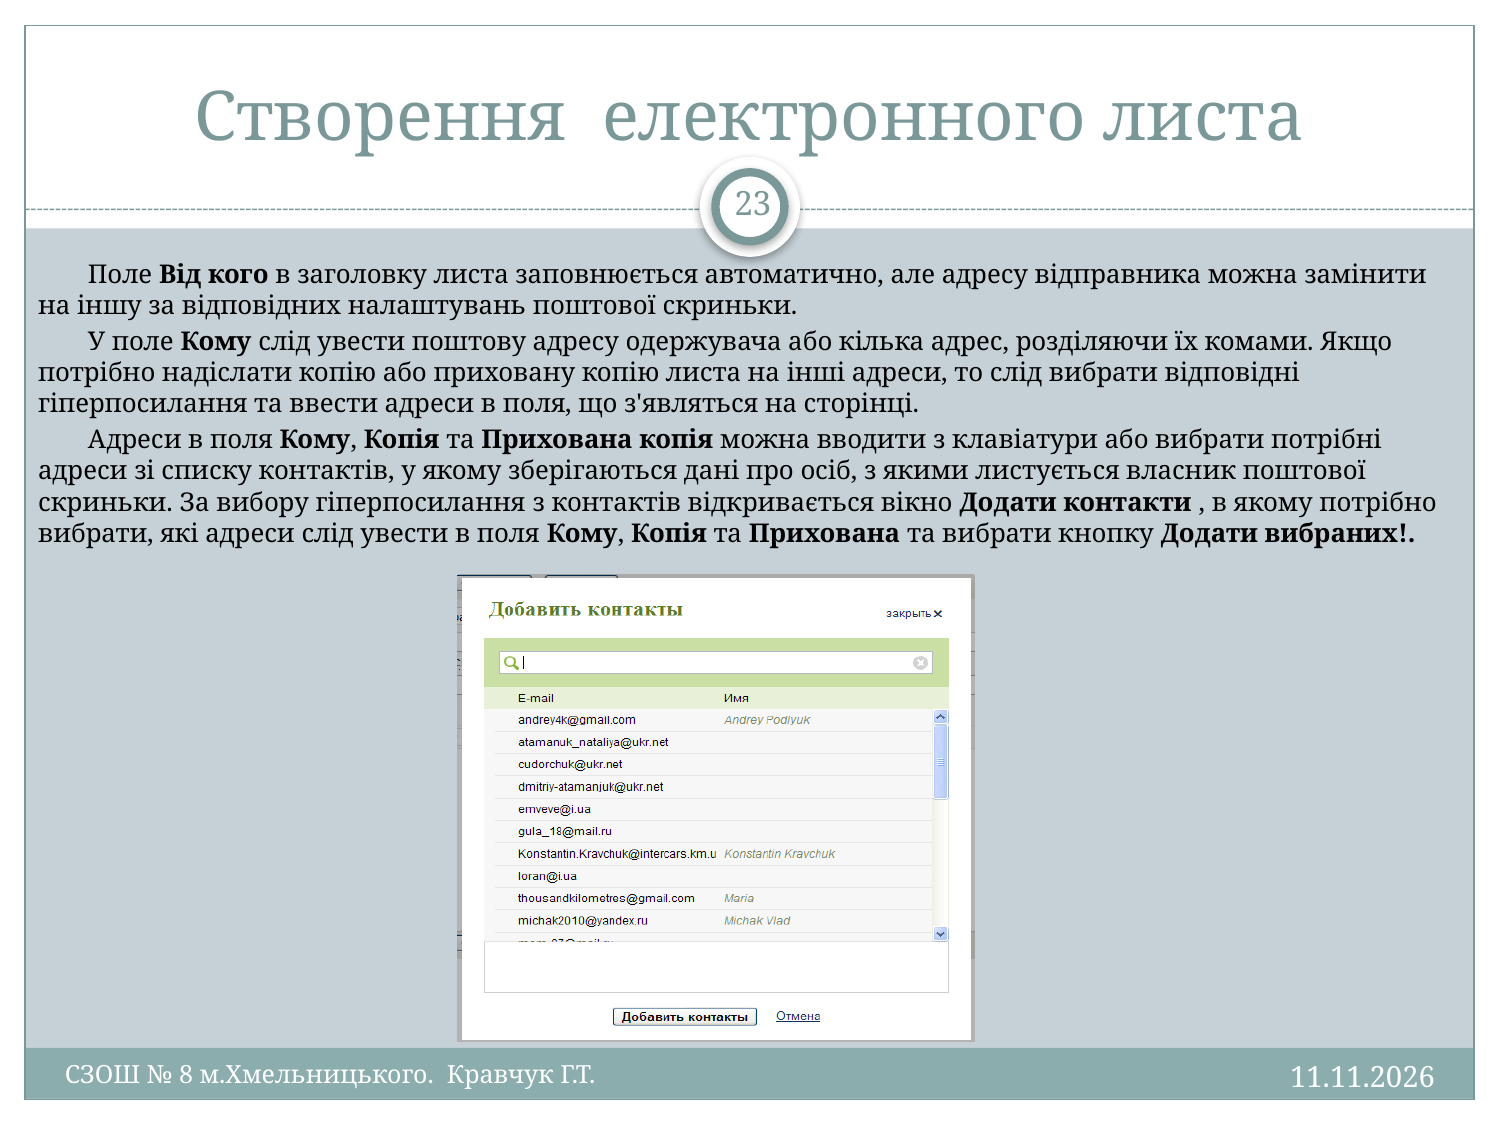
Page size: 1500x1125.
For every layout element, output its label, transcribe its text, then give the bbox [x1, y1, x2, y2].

list Поле Від кого в заголовку листа заповнюється автоматично, але адресу відправника можна замінити на іншу за відповідних налаштувань поштової скриньки. У поле Кому слід увести поштову адресу одержувача або кілька адрес, розділяючи їх комами. Якщо потрібно надіслати копію або приховану копію листа на інші адреси, то слід вибрати відповідні гіперпосилання та ввести адреси в поля, що з'являться на сторінці. Адреси в поля Кому, Копія та Прихована копія можна вводити з клавіатури або вибрати потрібні адреси зі списку контактів, у якому зберігаються дані про осіб, з якими листується власник поштової скриньки. За вибору гіперпосилання з контактів відкривається вікно Додати контакти , в якому потрібно вибрати, які адреси слід увести в поля Кому, Копія та Прихована та вибрати кнопку Додати вибраних!. [23, 250, 1465, 586]
picture [456, 573, 976, 1042]
footer СЗОШ № 8 м.Хмельницького. Кравчук Г.Т. [50, 1051, 638, 1112]
slide_number 23 [715, 168, 791, 241]
title Створення електронного листа [49, 37, 1450, 162]
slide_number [950, 1050, 1450, 1111]
